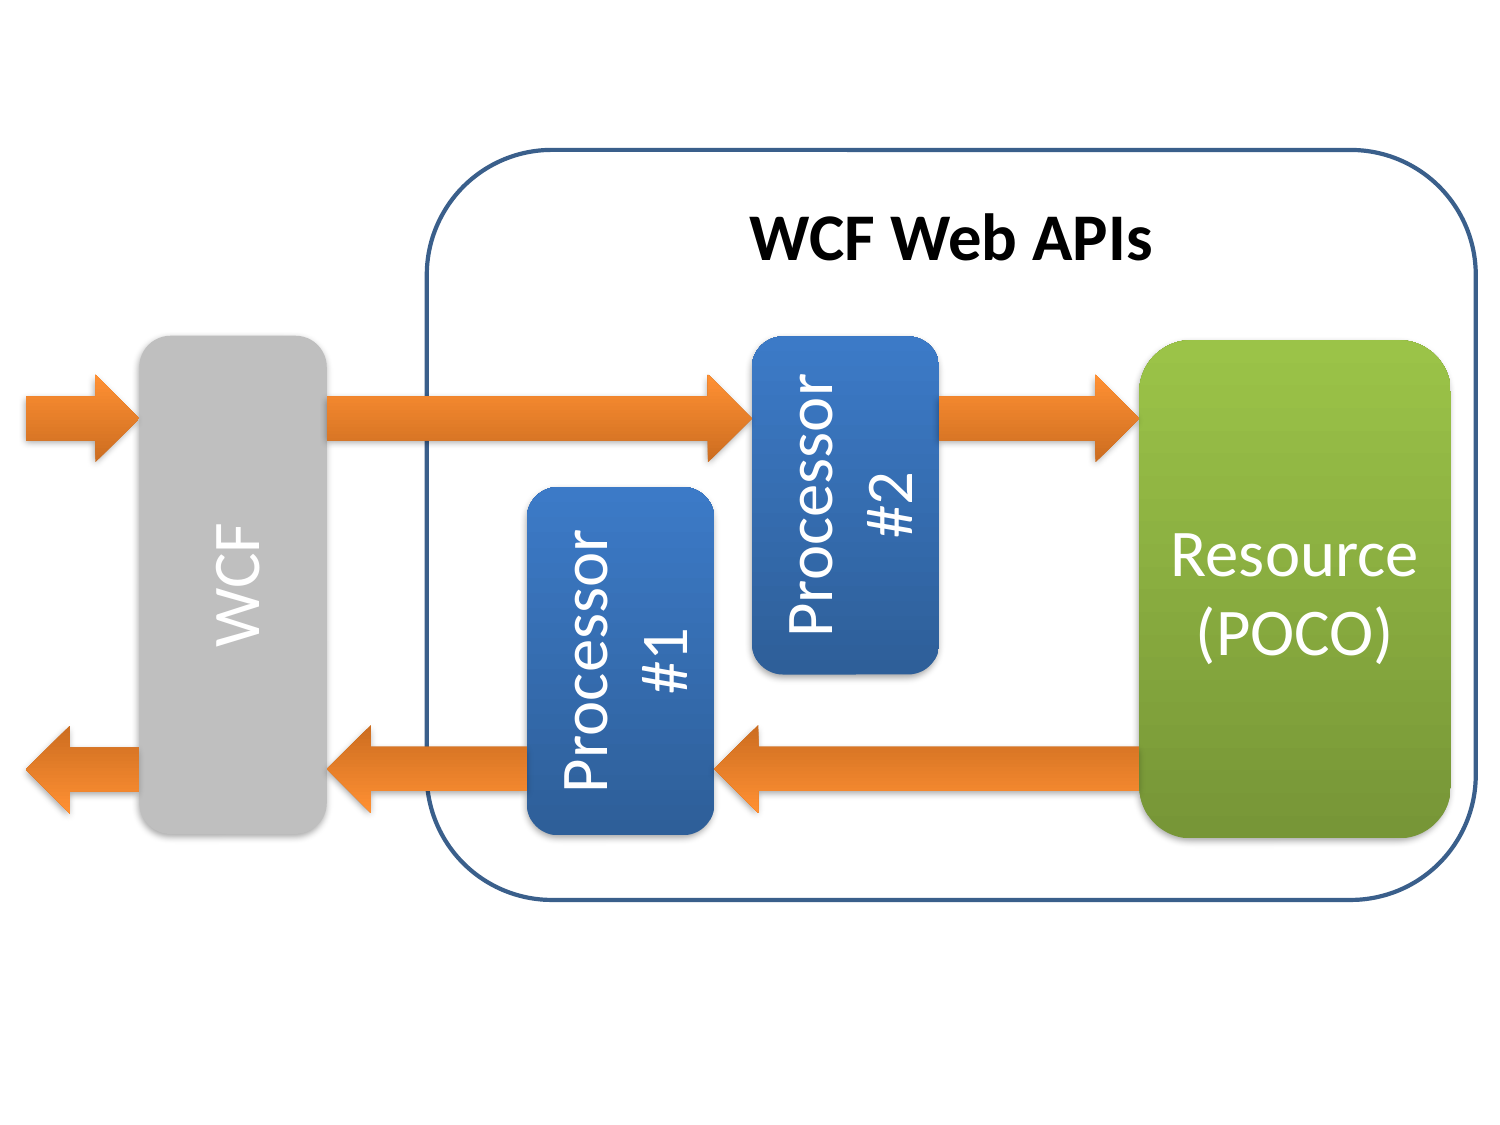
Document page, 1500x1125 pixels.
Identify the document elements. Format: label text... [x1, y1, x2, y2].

text_box [326, 374, 752, 463]
text_box [714, 724, 1140, 813]
text_box WCF Web APIs [424, 147, 1478, 903]
text_box Processor #2 [751, 336, 940, 675]
text_box [25, 374, 140, 463]
text_box Processor #1 [526, 487, 715, 836]
text_box [25, 725, 140, 814]
text_box [939, 374, 1140, 463]
text_box WCF [139, 335, 327, 834]
text_box Resource (POCO) [1139, 340, 1451, 839]
text_box [326, 724, 527, 813]
